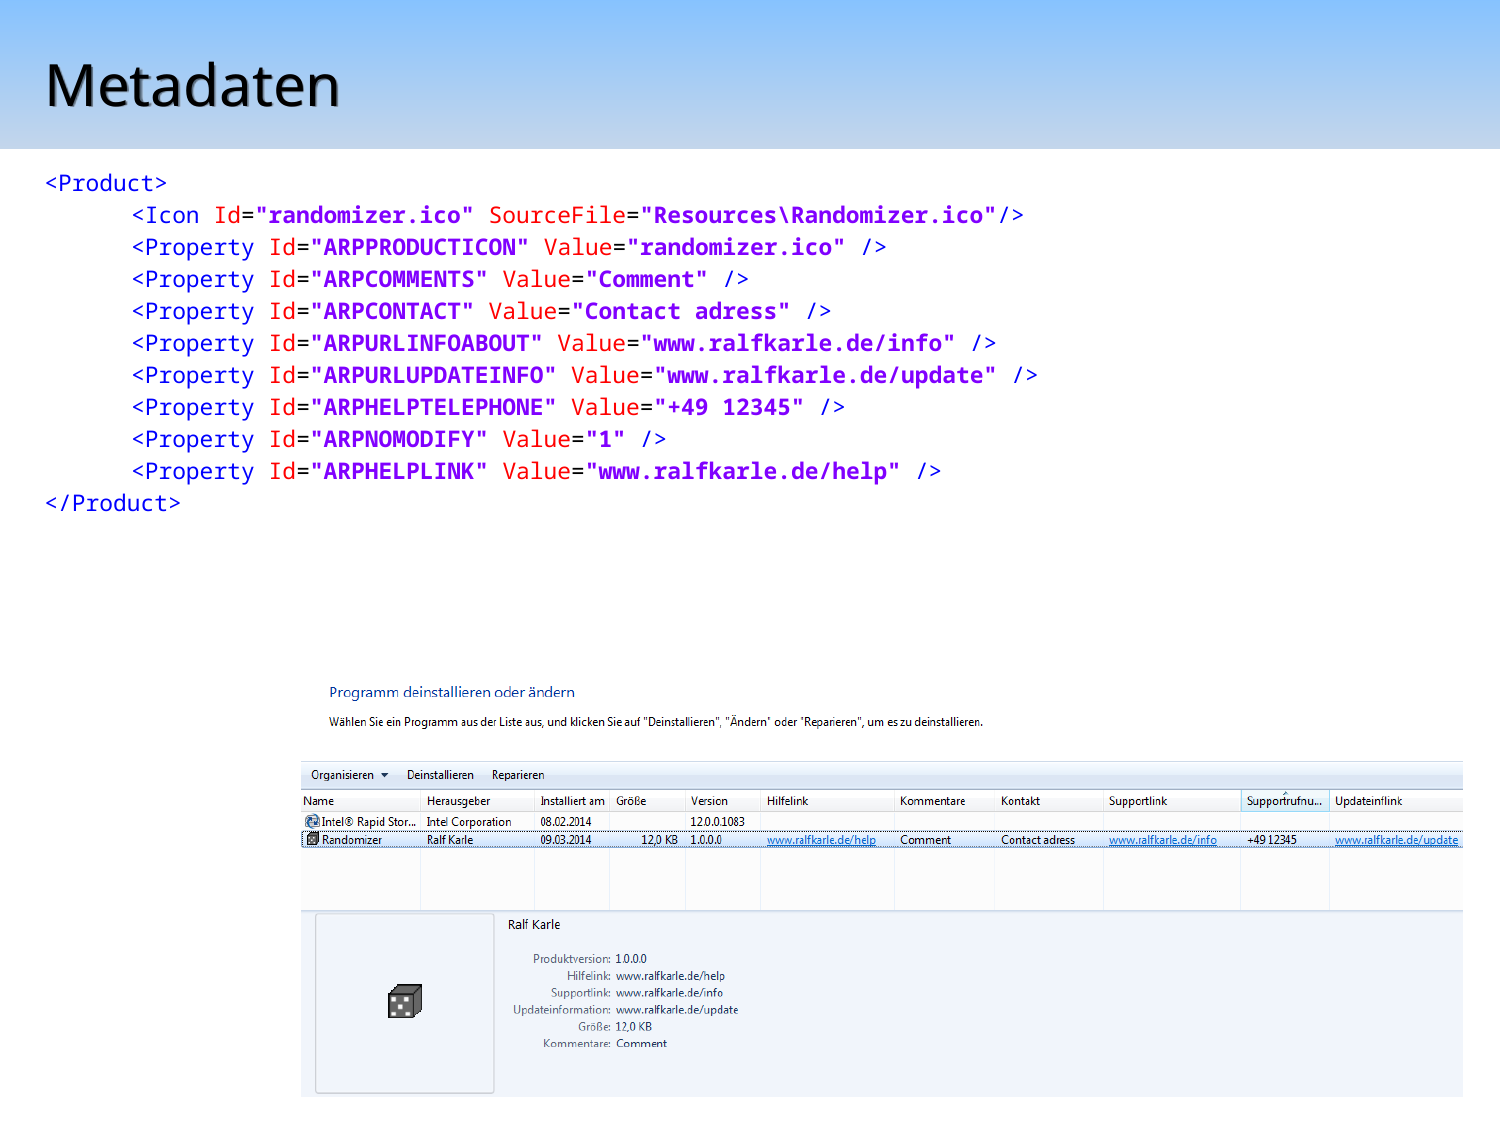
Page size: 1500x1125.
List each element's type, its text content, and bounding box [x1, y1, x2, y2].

title Metadaten [29, 29, 1471, 138]
list <Product> <Icon Id="randomizer.ico" SourceFile="Resources\Randomizer.ico"/> <Property Id="ARPPRODUCTICON" Value="randomizer.ico" /> <Property Id="ARPCOMMENTS" Value="Comment" /> <Property Id="ARPCONTACT" Value="Contact adress" /> <Property Id="ARPURLINFOABOUT" Value="www.ralfkarle.de/info" /> <Property Id="ARPURLUPDATEINFO" Value="www.ralfkarle.de/update" /> <Property Id="ARPHELPTELEPHONE" Value="+49 12345" /> <Property Id="ARPNOMODIFY" Value="1" /> <Property Id="ARPHELPLINK" Value="www.ralfkarle.de/help" /> </Product> [29, 160, 1471, 1125]
picture [300, 680, 1464, 1097]
